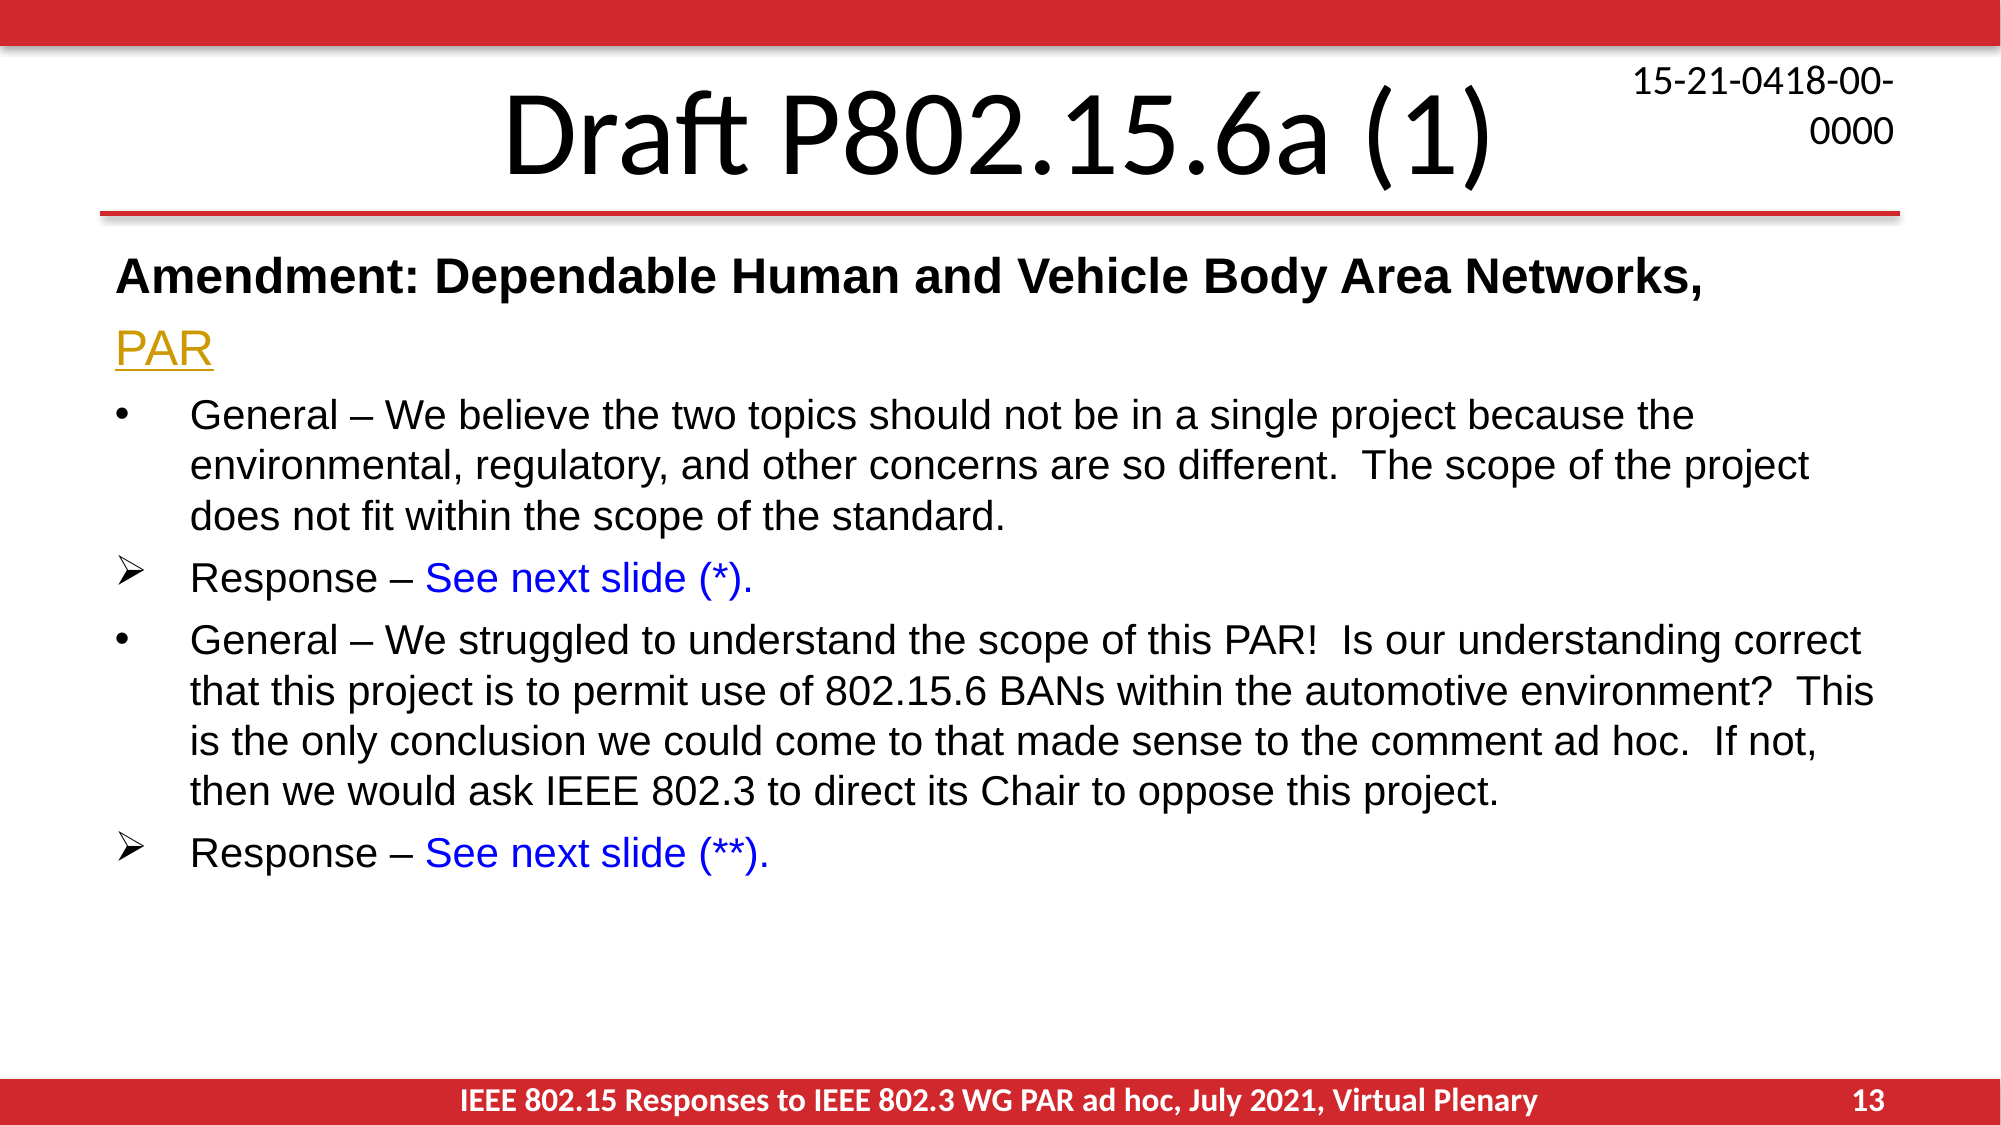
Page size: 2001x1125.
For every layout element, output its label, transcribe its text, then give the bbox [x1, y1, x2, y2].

title Draft P802.15.6a (1) [99, 32, 1900, 220]
slide_number 13 [1626, 1068, 1900, 1125]
footer IEEE 802.15 Responses to IEEE 802.3 WG PAR ad hoc, July 2021, Virtual Plenary [373, 1068, 1626, 1125]
list Amendment: Dependable Human and Vehicle Body Area Networks, PAR General – We believe the two topics should not be in a single project because the environmental, regulatory, and other concerns are so different. The scope of the project does not fit within the scope of the standard. Response – See next slide (*). General – We struggled to understand the scope of this PAR! Is our understanding correct that this project is to permit use of 802.15.6 BANs within the automotive environment? This is the only conclusion we could come to that made sense to the comment ad hoc. If not, then we would ask IEEE 802.3 to direct its Chair to oppose this project. Response – See next slide (**). [99, 235, 1900, 979]
